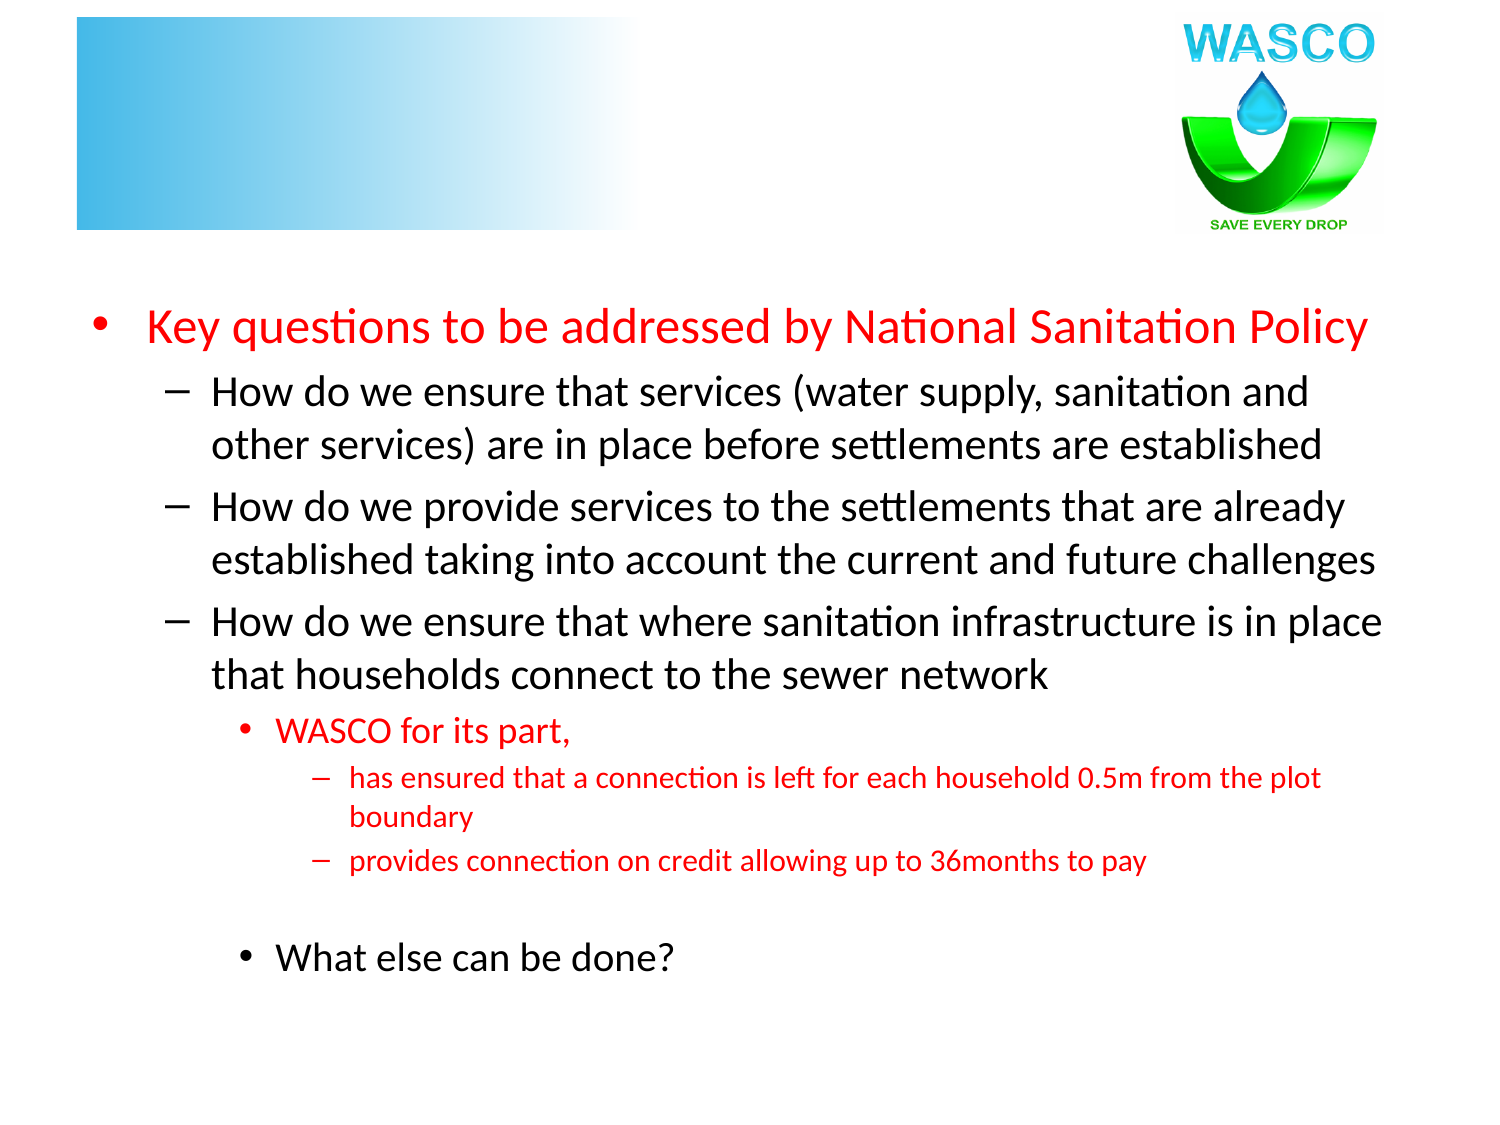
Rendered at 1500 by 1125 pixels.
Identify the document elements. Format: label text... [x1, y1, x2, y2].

picture [1174, 12, 1384, 234]
list Key questions to be addressed by National Sanitation Policy How do we ensure that services (water supply, sanitation and other services) are in place before settlements are established How do we provide services to the settlements that are already established taking into account the current and future challenges How do we ensure that where sanitation infrastructure is in place that households connect to the sewer network WASCO for its part, has ensured that a connection is left for each household 0.5m from the plot boundary provides connection on credit allowing up to 36months to pay What else can be done? [76, 284, 1427, 1028]
text_box [76, 17, 640, 230]
